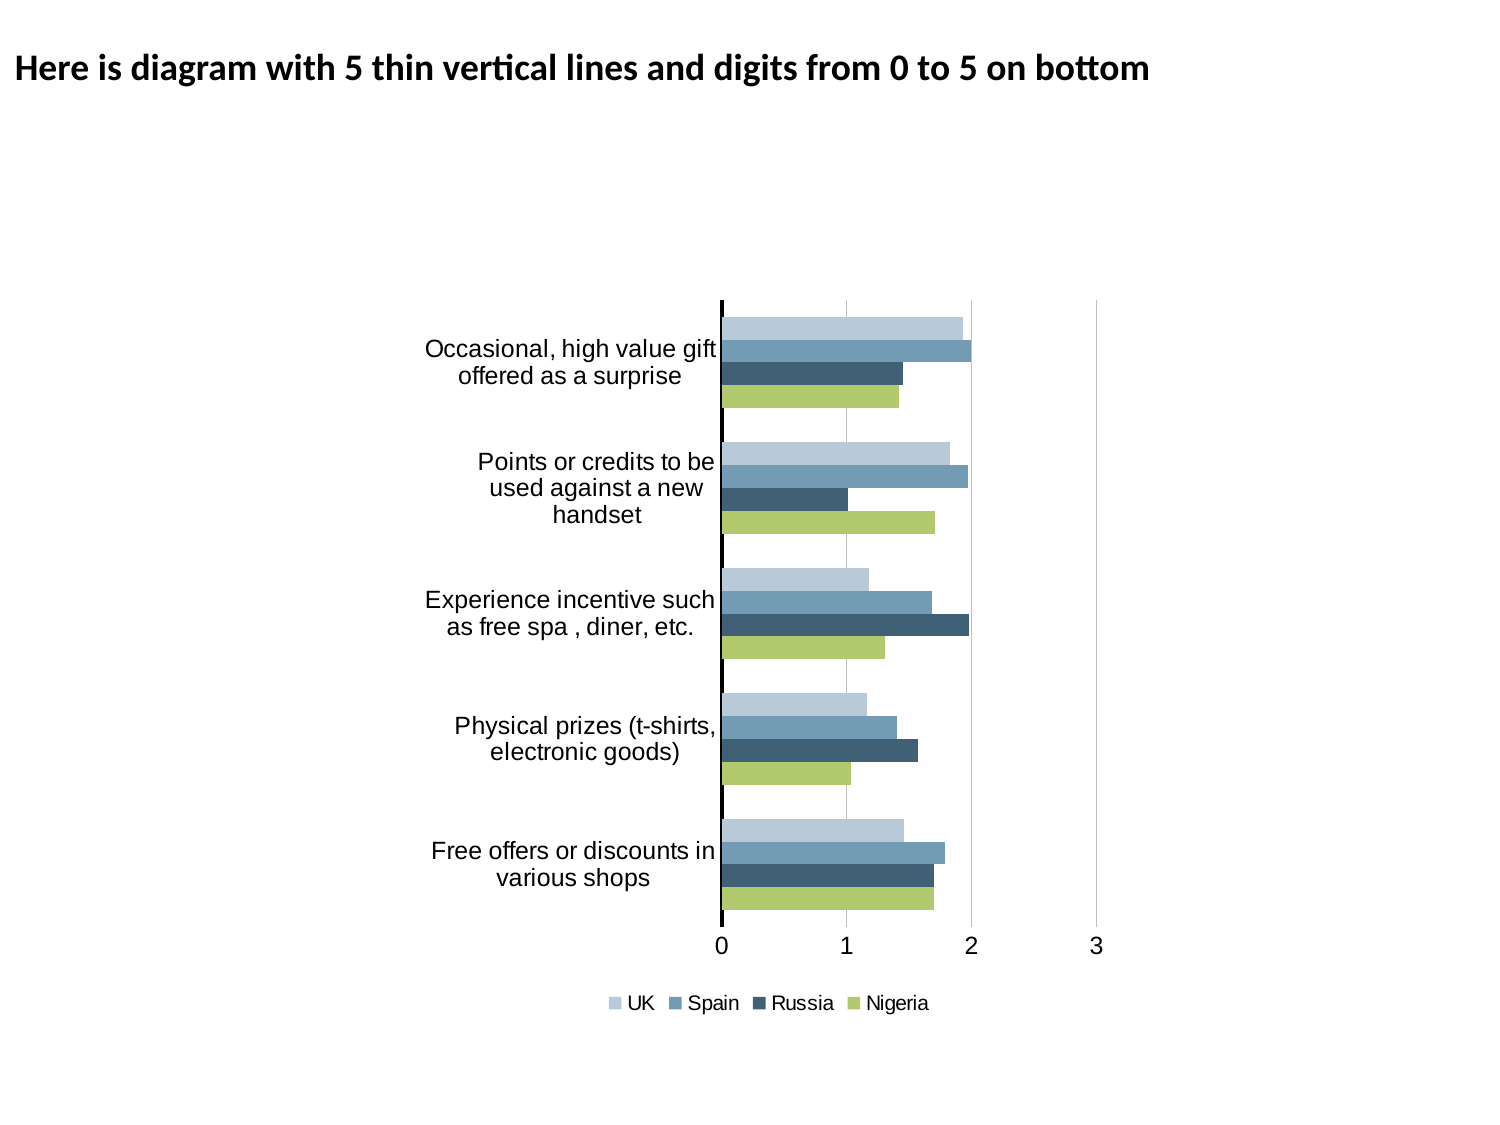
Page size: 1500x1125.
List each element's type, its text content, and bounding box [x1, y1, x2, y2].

chart [424, 284, 1111, 1022]
text_box Here is diagram with 5 thin vertical lines and digits from 0 to 5 on bottom [0, 35, 1231, 140]
